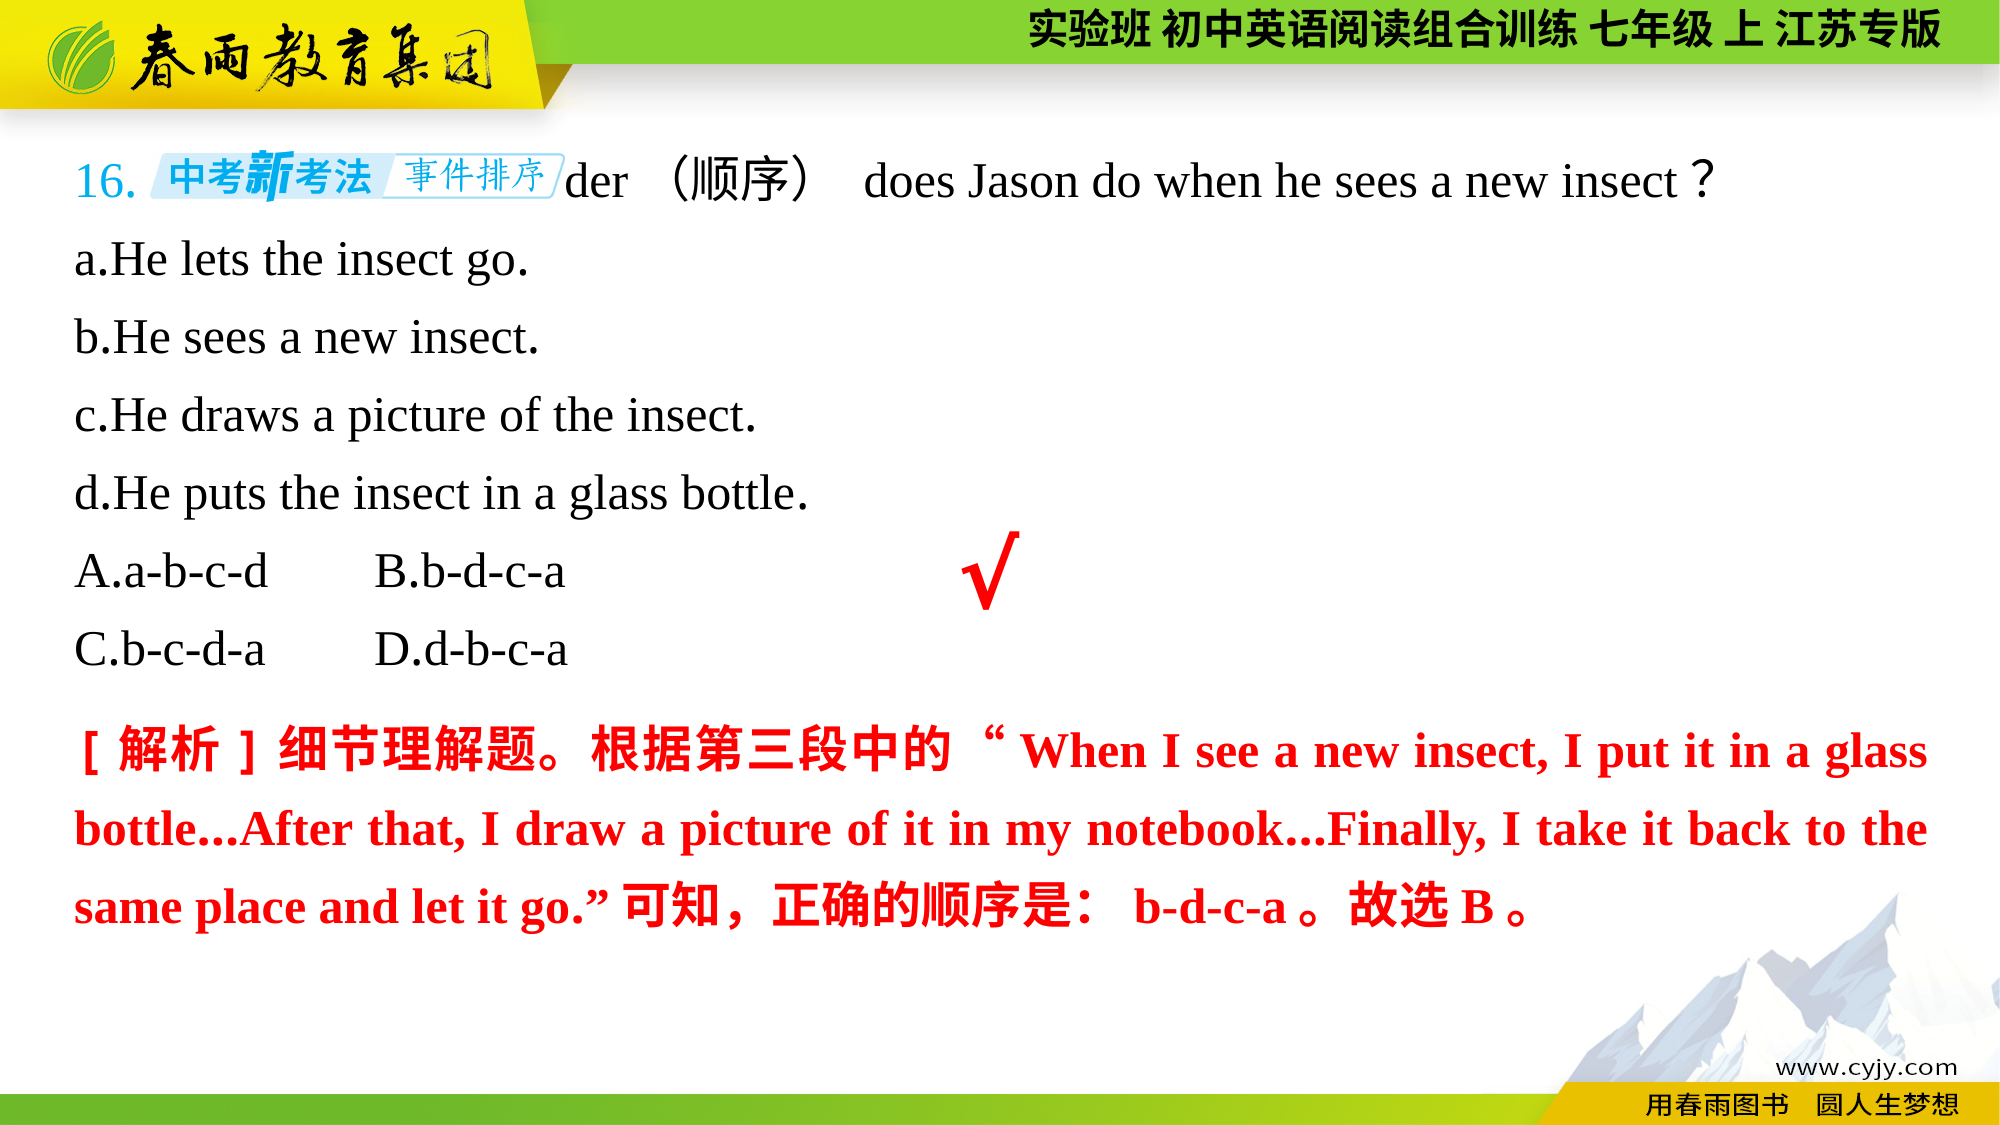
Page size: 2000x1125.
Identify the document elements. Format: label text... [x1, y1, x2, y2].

list 16. In what order（顺序） does Jason do when he sees a new insect？ a.He lets the insect go. b.He sees a new insect. c.He draws a picture of the insect. d.He puts the insect in a glass bottle. A.a-b-c-d B.b-d-c-a C.b-c-d-a D.d-b-c-a [59, 122, 1944, 689]
picture [0, 0, 2000, 1125]
text_box [解析]细节理解题。根据第三段中的“When I see a new insect, I put it in a glass bottle...After that, I draw a picture of it in my notebook...Finally, I take it back to the same place and let it go.”可知，正确的顺序是：b-d-c-a。故选B。 [59, 692, 1944, 942]
